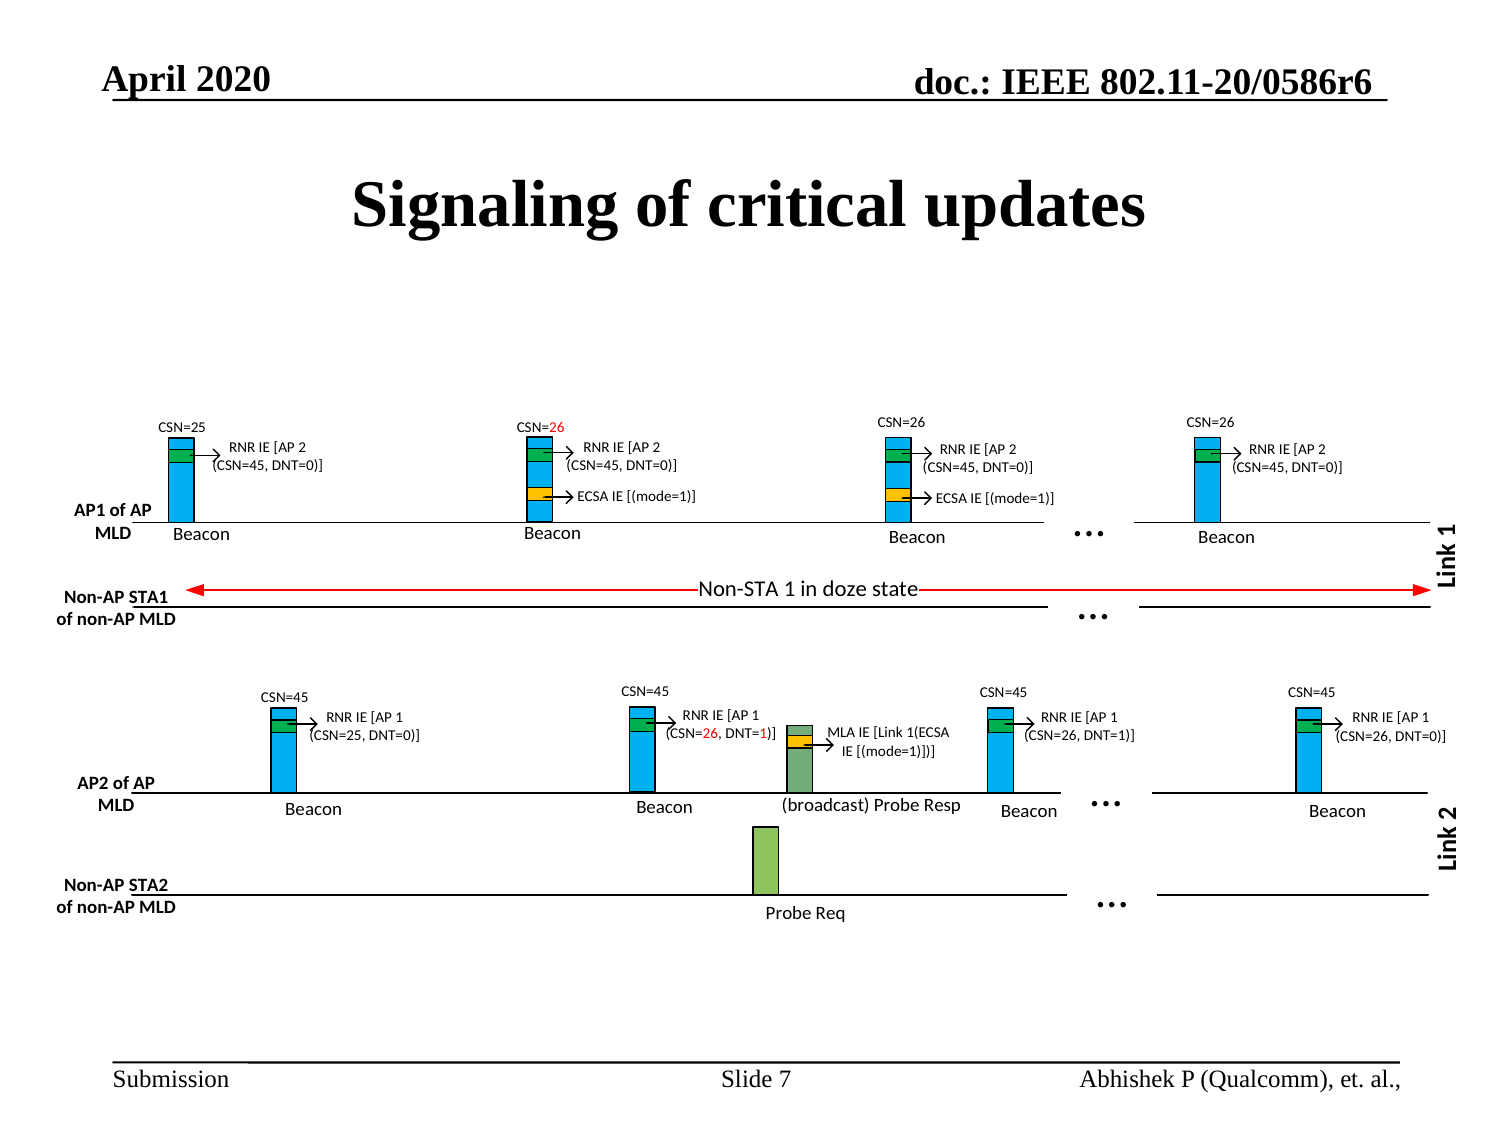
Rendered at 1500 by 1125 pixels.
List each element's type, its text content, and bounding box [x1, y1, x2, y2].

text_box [43, 408, 1469, 937]
title Signaling of critical updates [112, 112, 1388, 288]
footer Abhishek P (Qualcomm), et. al., [949, 1061, 1402, 1093]
slide_number Slide 7 [712, 1061, 801, 1093]
